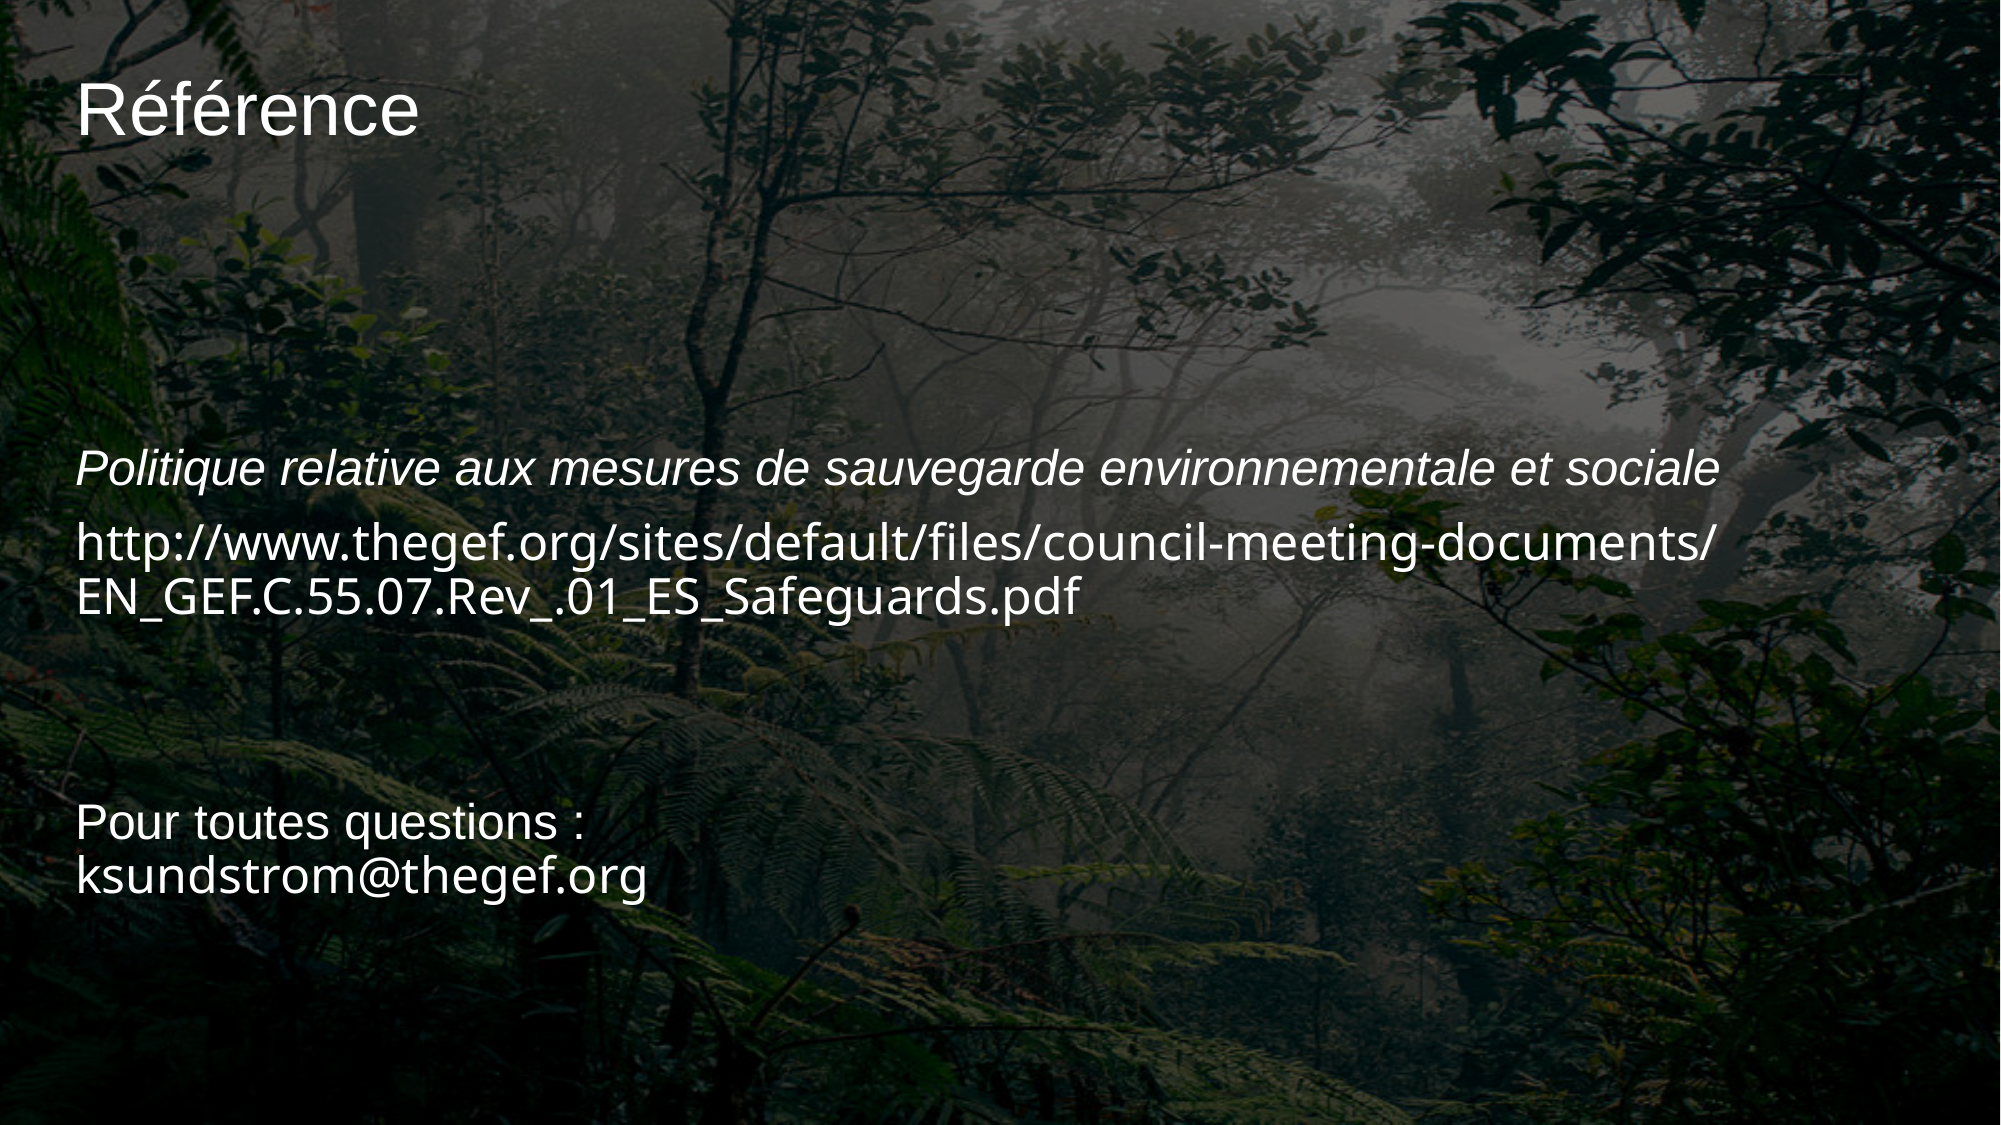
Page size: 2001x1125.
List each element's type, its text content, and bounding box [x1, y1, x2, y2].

text_box Politique relative aux mesures de sauvegarde environnementale et sociale http://www.thegef.org/sites/default/files/council-meeting-documents/EN_GEF.C.55.07.Rev_.01_ES_Safeguards.pdf Pour toutes questions : ksundstrom@thegef.org [0, 221, 2000, 1125]
text_box Référence [0, 0, 2000, 221]
